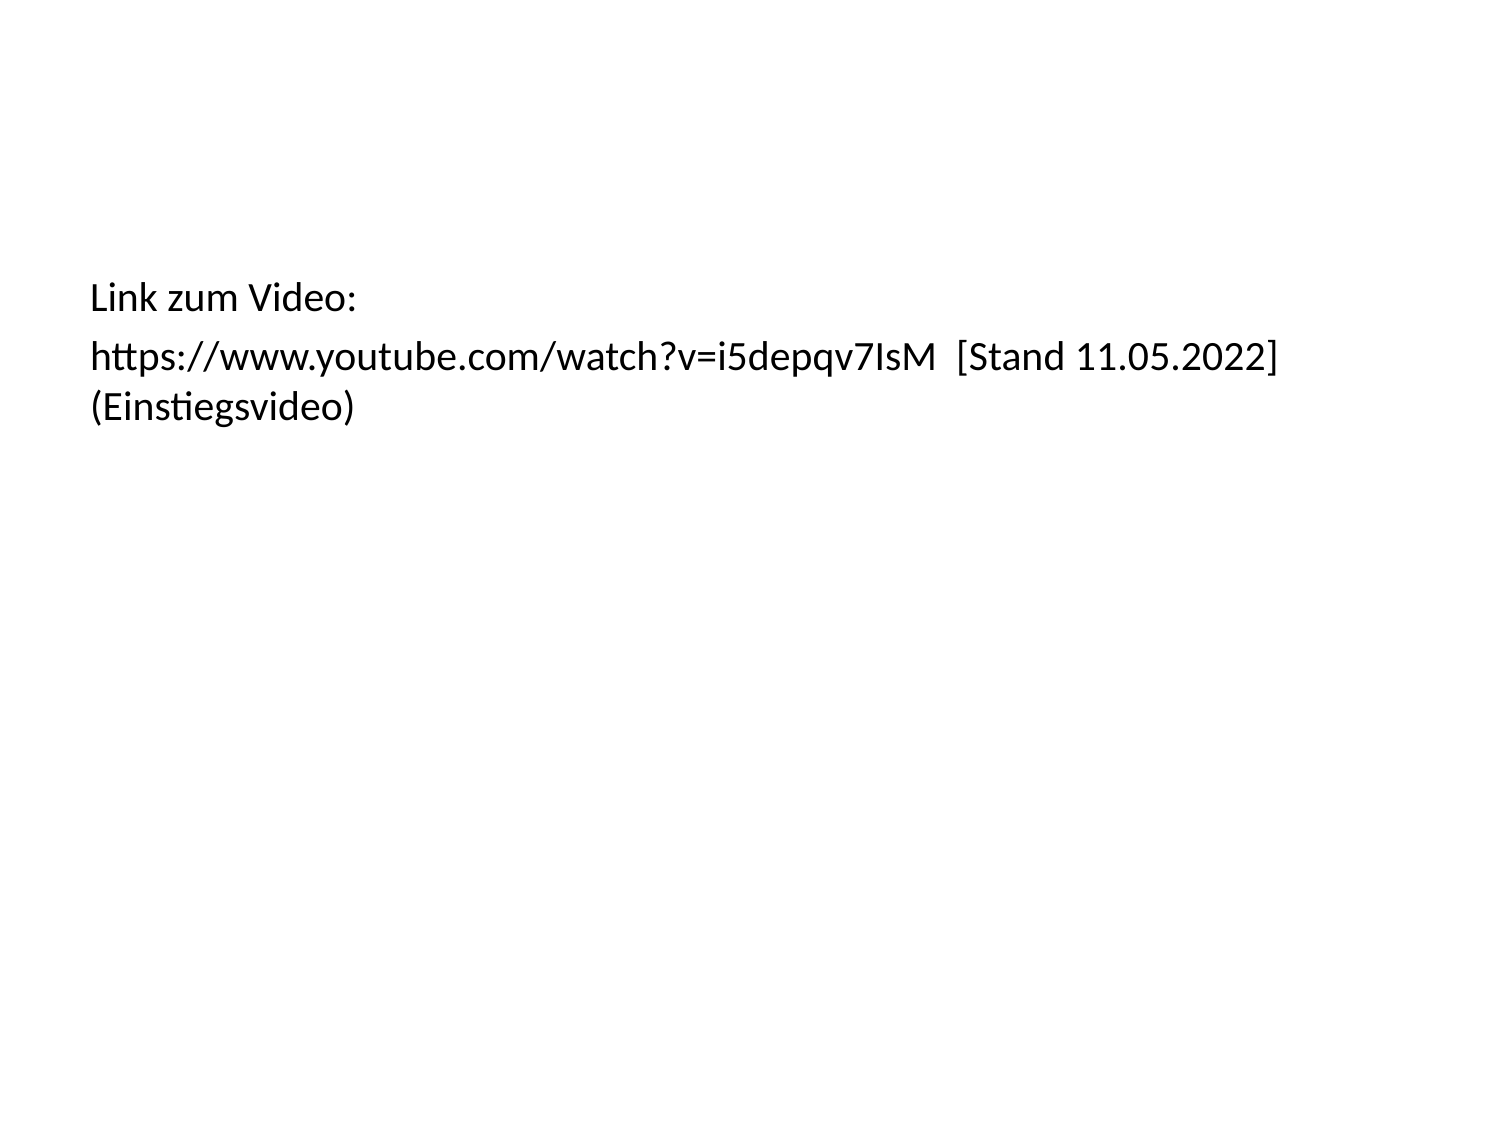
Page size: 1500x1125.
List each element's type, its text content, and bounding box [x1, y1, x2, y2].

list Link zum Video: https://www.youtube.com/watch?v=i5depqv7IsM [Stand 11.05.2022] (Einstiegsvideo) [75, 262, 1425, 1005]
